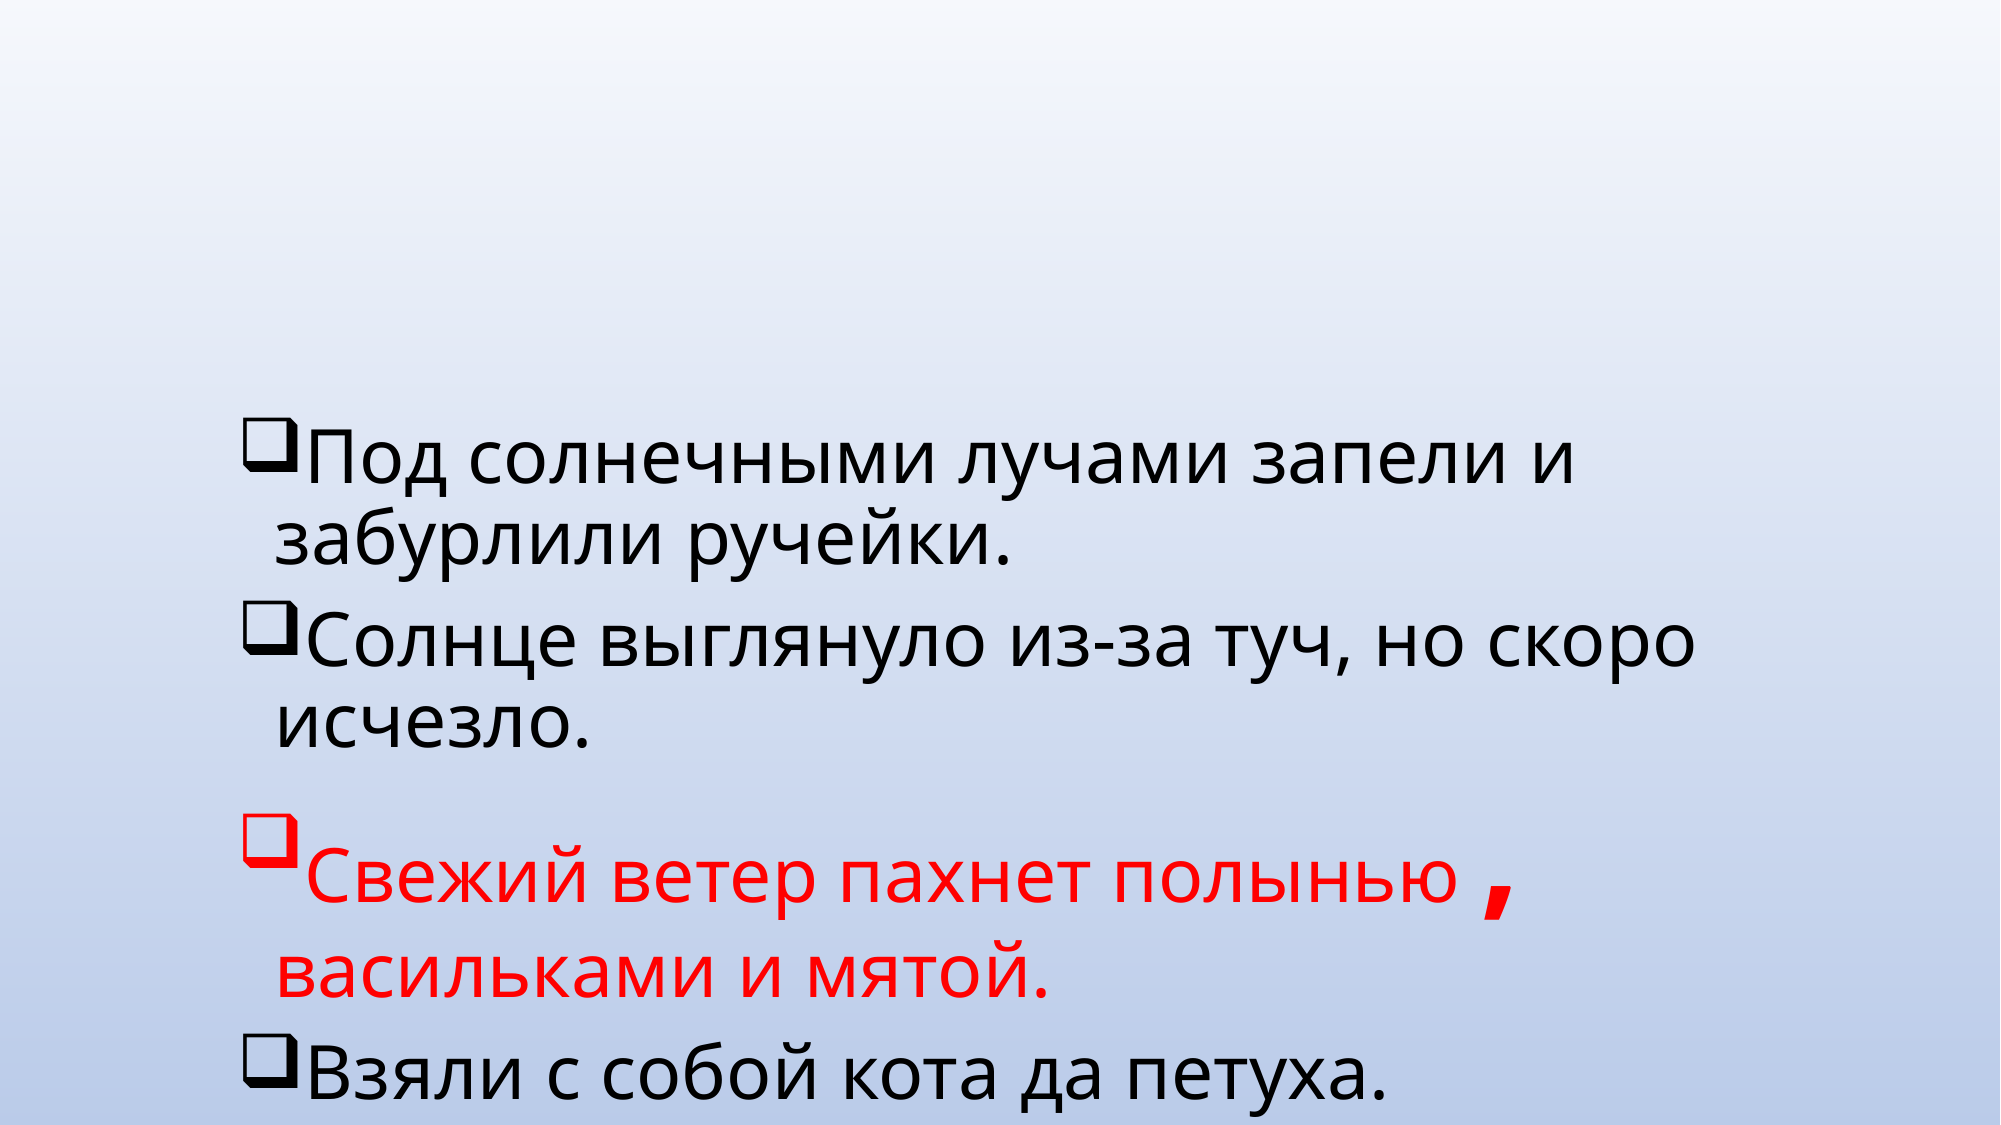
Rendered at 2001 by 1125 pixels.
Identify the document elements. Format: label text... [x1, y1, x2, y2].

list Под солнечными лучами запели и забурлили ручейки. Солнце выглянуло из-за туч, но скоро исчезло. Свежий ветер пахнет полынью , васильками и мятой. Взяли с собой кота да петуха. [222, 411, 1948, 1125]
